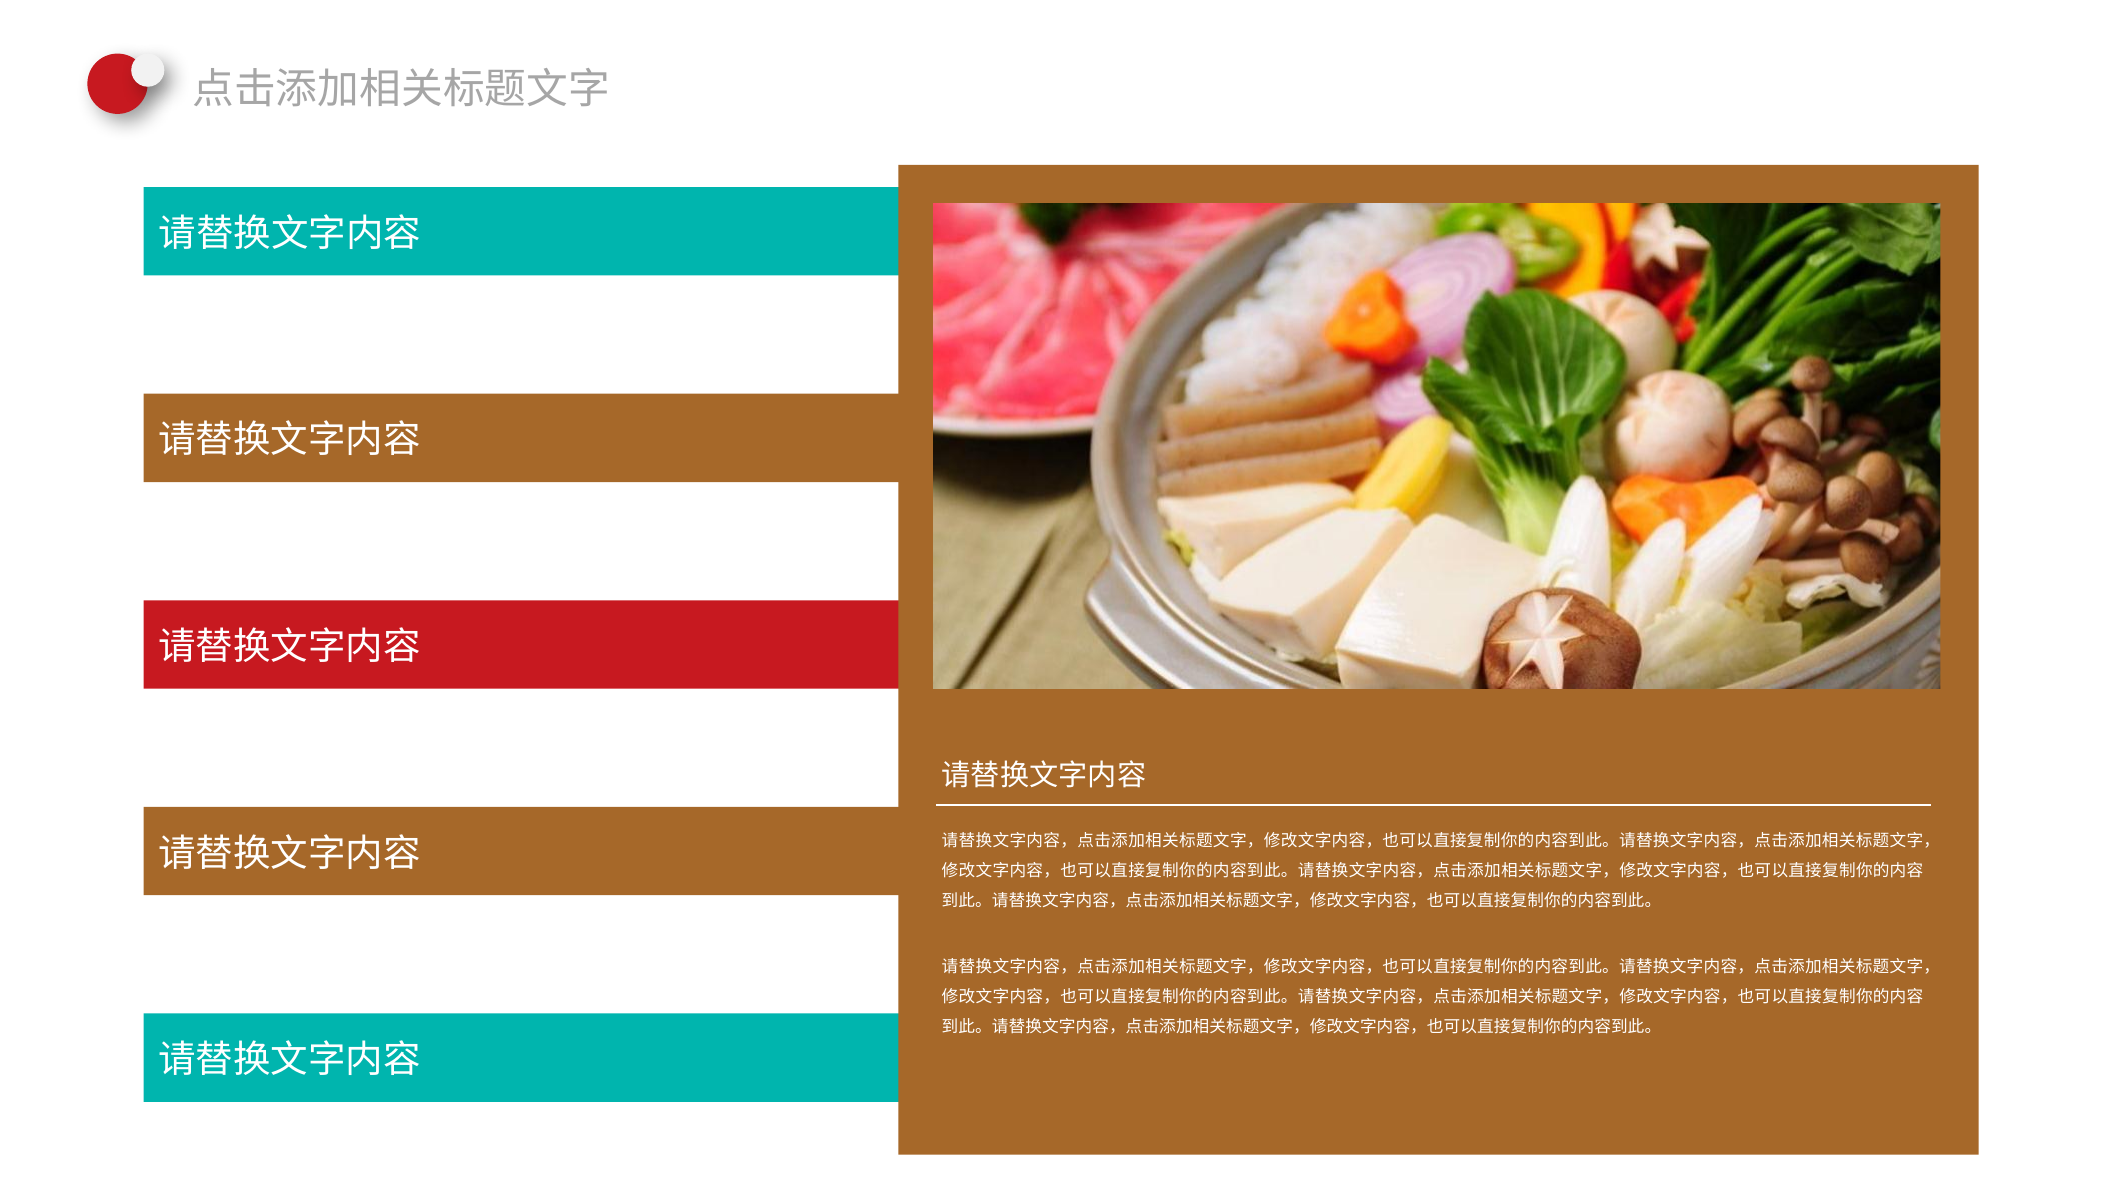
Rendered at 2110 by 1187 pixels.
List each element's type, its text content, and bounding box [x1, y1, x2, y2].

text_box 请替换文字内容 [143, 1012, 897, 1103]
text_box 点击添加相关标题文字 [176, 53, 680, 114]
text_box [897, 164, 1980, 1156]
text_box 请替换文字内容 [143, 806, 897, 896]
text_box 请替换文字内容，点击添加相关标题文字，修改文字内容，也可以直接复制你的内容到此。请替换文字内容，点击添加相关标题文字，修改文字内容，也可以直接复制你的内容到此。请替换文字内容，点击添加相关标题文字，修改文字内容，也可以直接复制你的内容到此。请替换文字内容，点击添加相关标题文字，修改文字内容，也可以直接复制你的内容到此。 [925, 812, 1941, 916]
text_box [86, 52, 142, 115]
text_box 请替换文字内容 [143, 393, 897, 483]
text_box 请替换文字内容 [143, 599, 897, 690]
text_box 请替换文字内容，点击添加相关标题文字，修改文字内容，也可以直接复制你的内容到此。请替换文字内容，点击添加相关标题文字，修改文字内容，也可以直接复制你的内容到此。请替换文字内容，点击添加相关标题文字，修改文字内容，也可以直接复制你的内容到此。请替换文字内容，点击添加相关标题文字，修改文字内容，也可以直接复制你的内容到此。 [925, 937, 1941, 1042]
text_box 请替换文字内容 [143, 186, 897, 276]
text_box [130, 52, 166, 88]
text_box 请替换文字内容 [925, 748, 1231, 807]
text_box [932, 202, 1942, 690]
